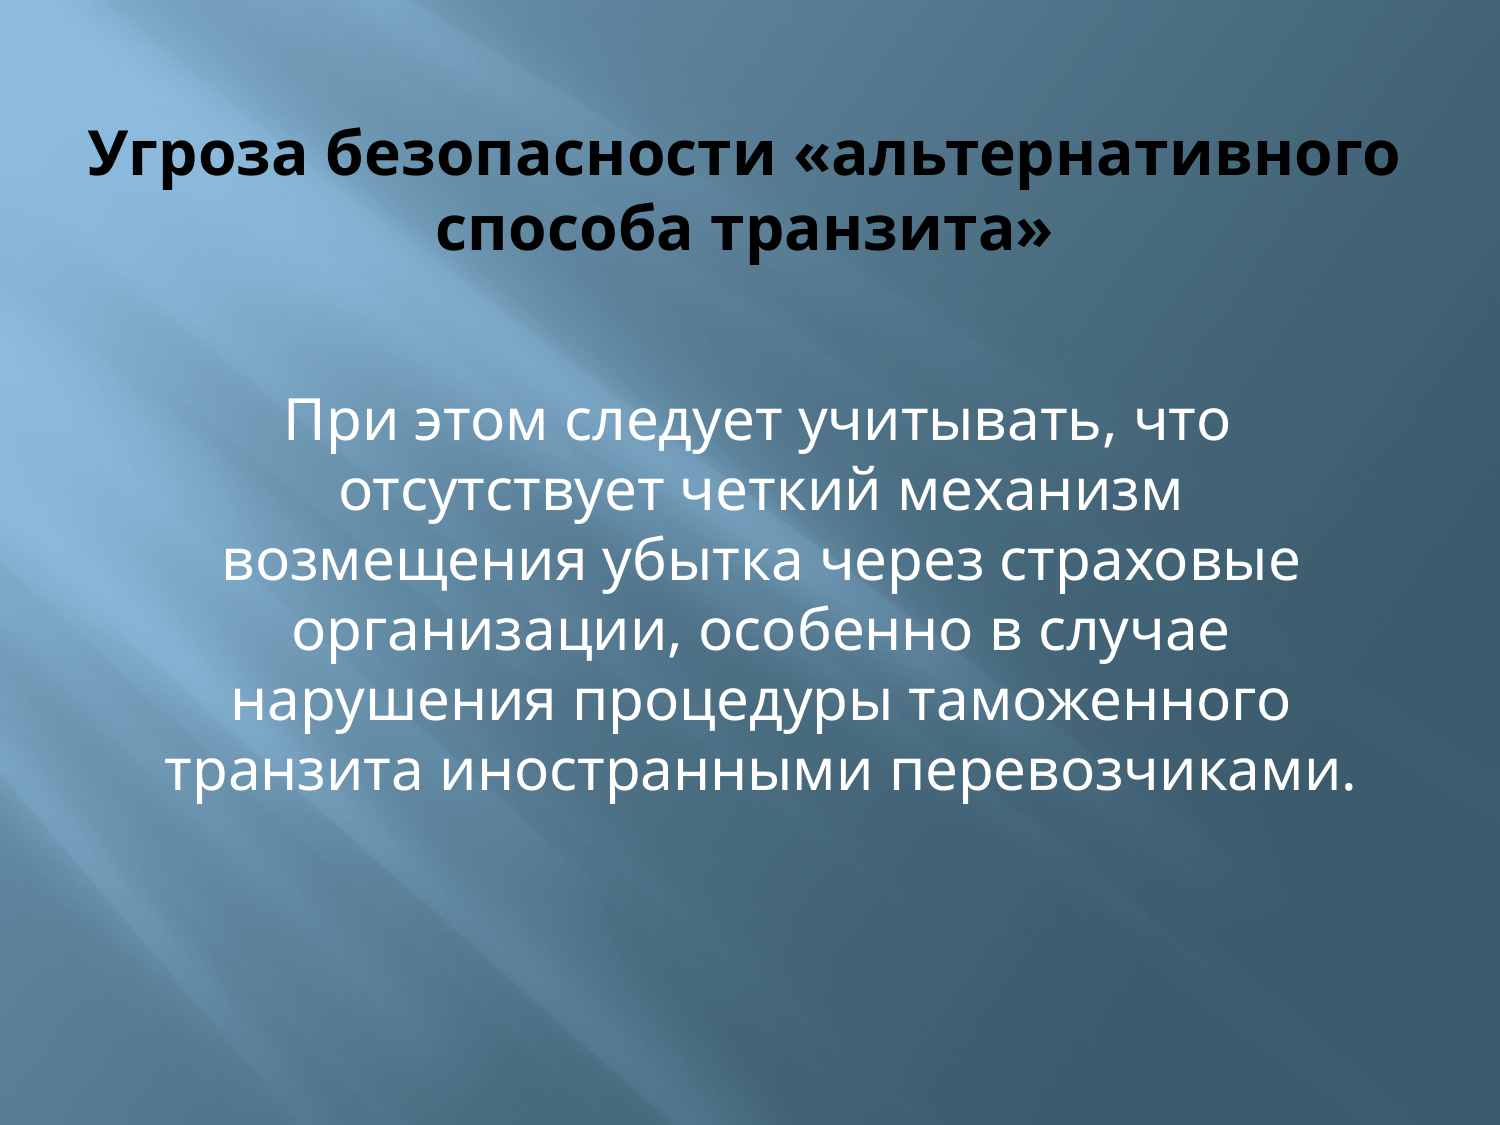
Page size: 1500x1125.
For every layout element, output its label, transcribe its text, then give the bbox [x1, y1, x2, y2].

list При этом следует учитывать, что отсутствует четкий механизм возмещения убытка через страховые организации, особенно в случае нарушения процедуры таможенного транзита иностранными перевозчиками. [58, 375, 1374, 1020]
title Угроза безопасности «альтернативного способа транзита» [70, 82, 1421, 295]
